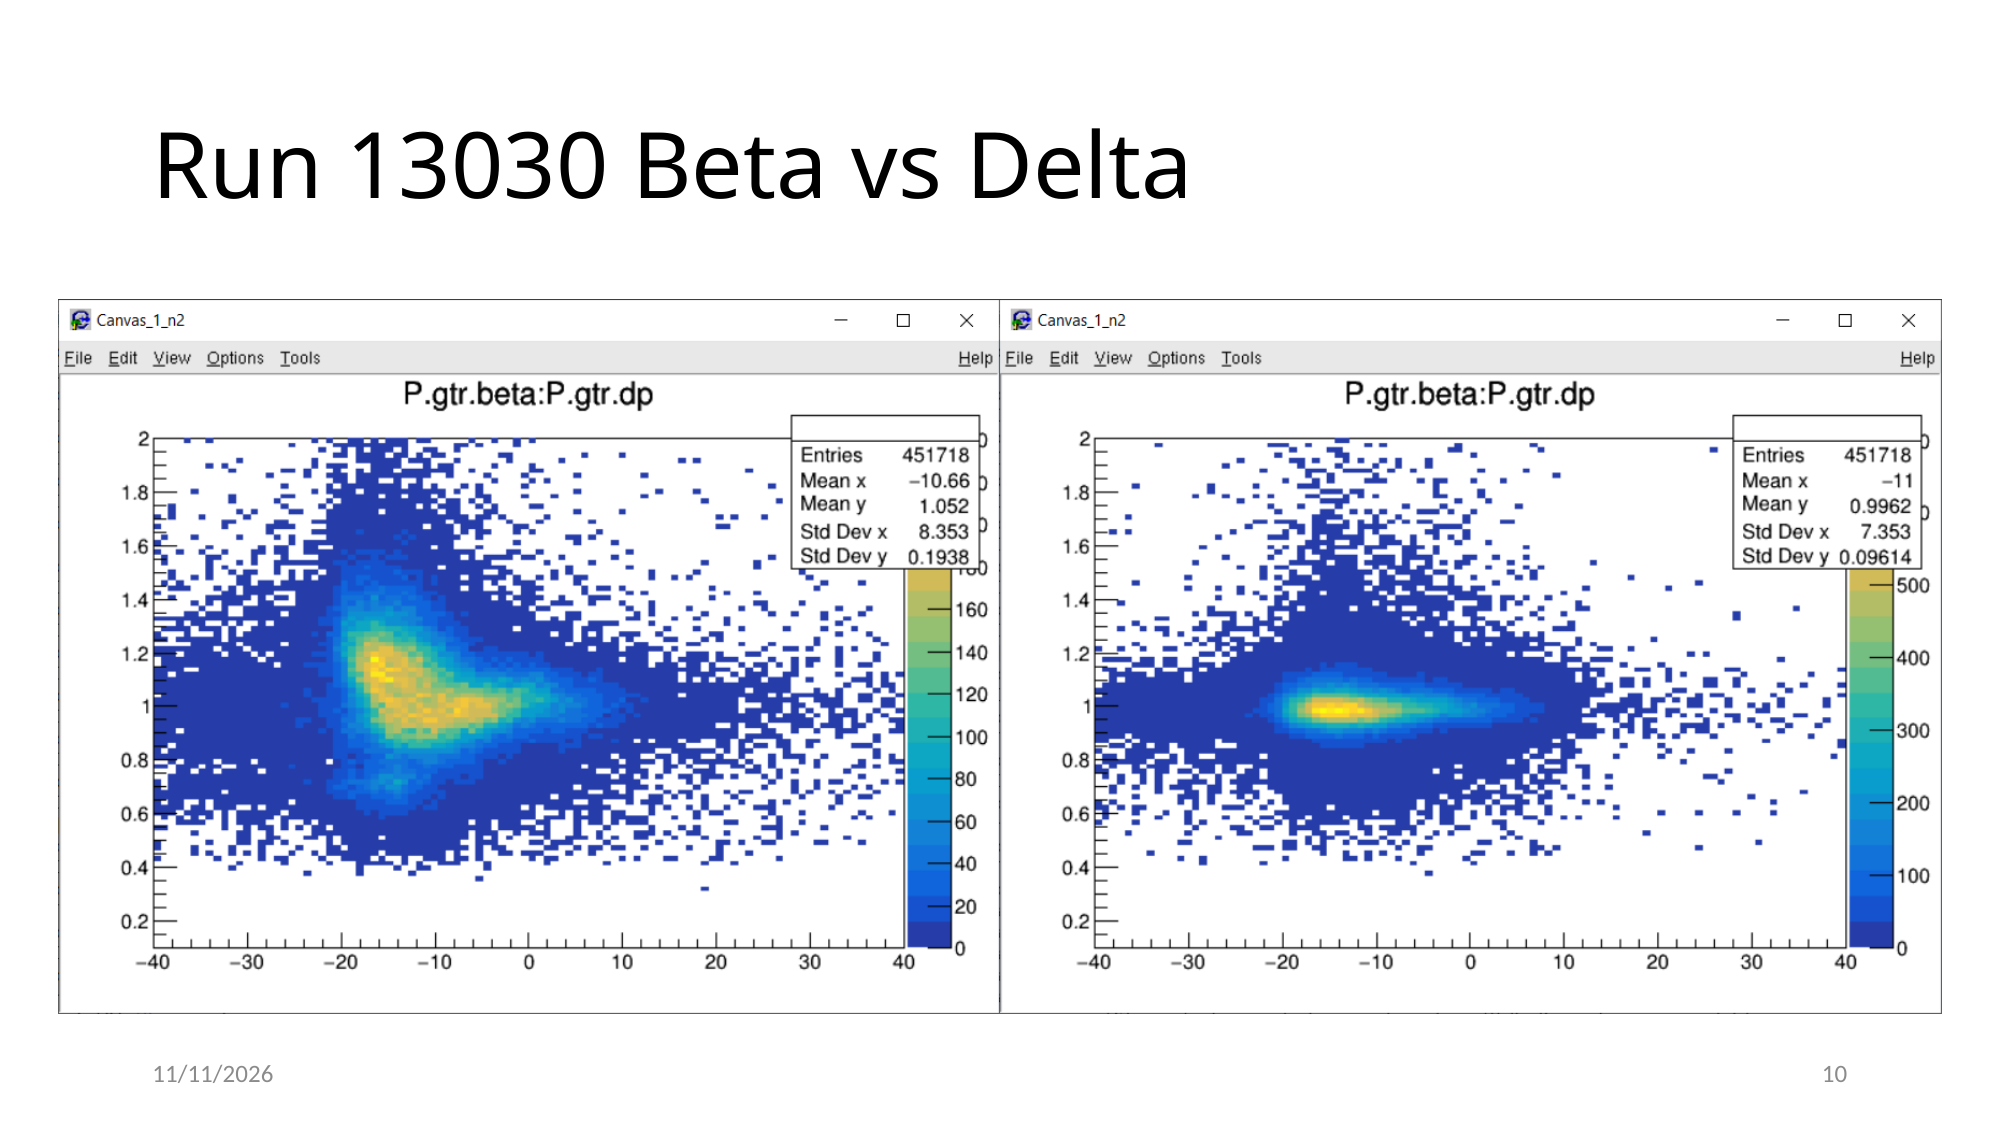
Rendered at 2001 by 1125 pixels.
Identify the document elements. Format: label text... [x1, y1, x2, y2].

picture [999, 299, 1942, 1014]
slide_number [137, 1042, 588, 1103]
title Run 13030 Beta vs Delta [137, 59, 1863, 278]
slide_number 10 [1412, 1042, 1863, 1103]
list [58, 299, 999, 1014]
